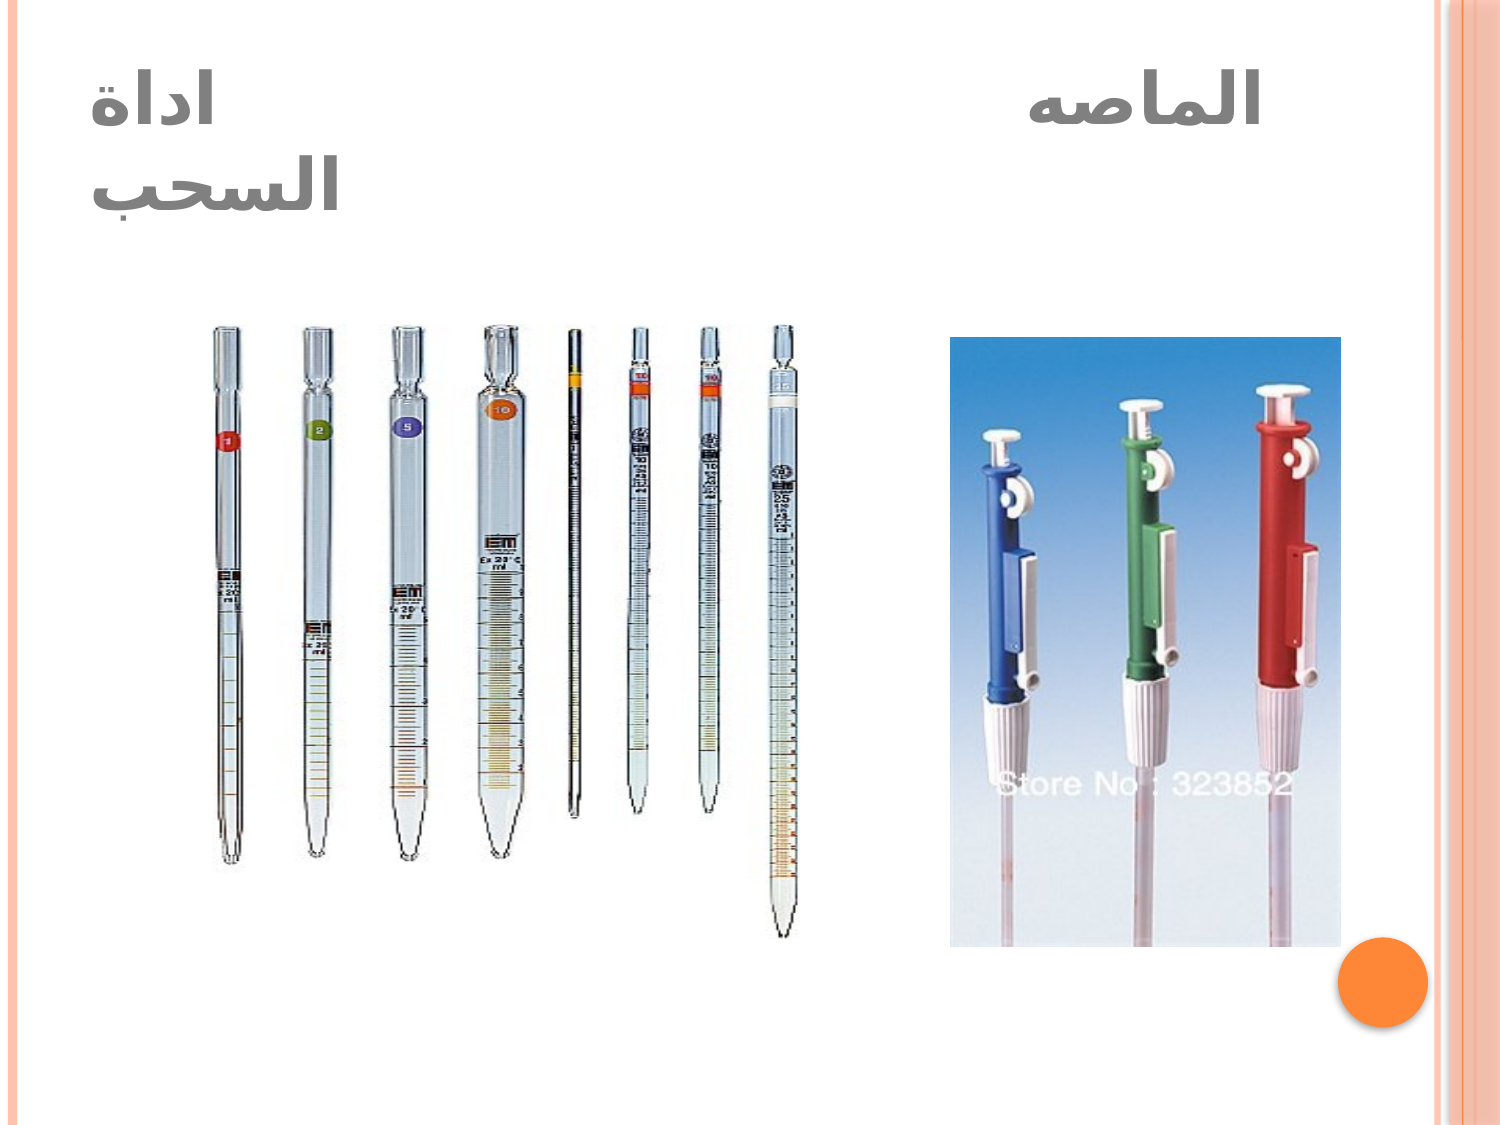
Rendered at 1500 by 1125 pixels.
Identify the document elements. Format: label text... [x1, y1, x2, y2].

picture [949, 336, 1342, 948]
picture [211, 324, 801, 940]
text_box [1338, 0, 1500, 321]
title الماصه اداة السحب [75, 45, 1300, 233]
